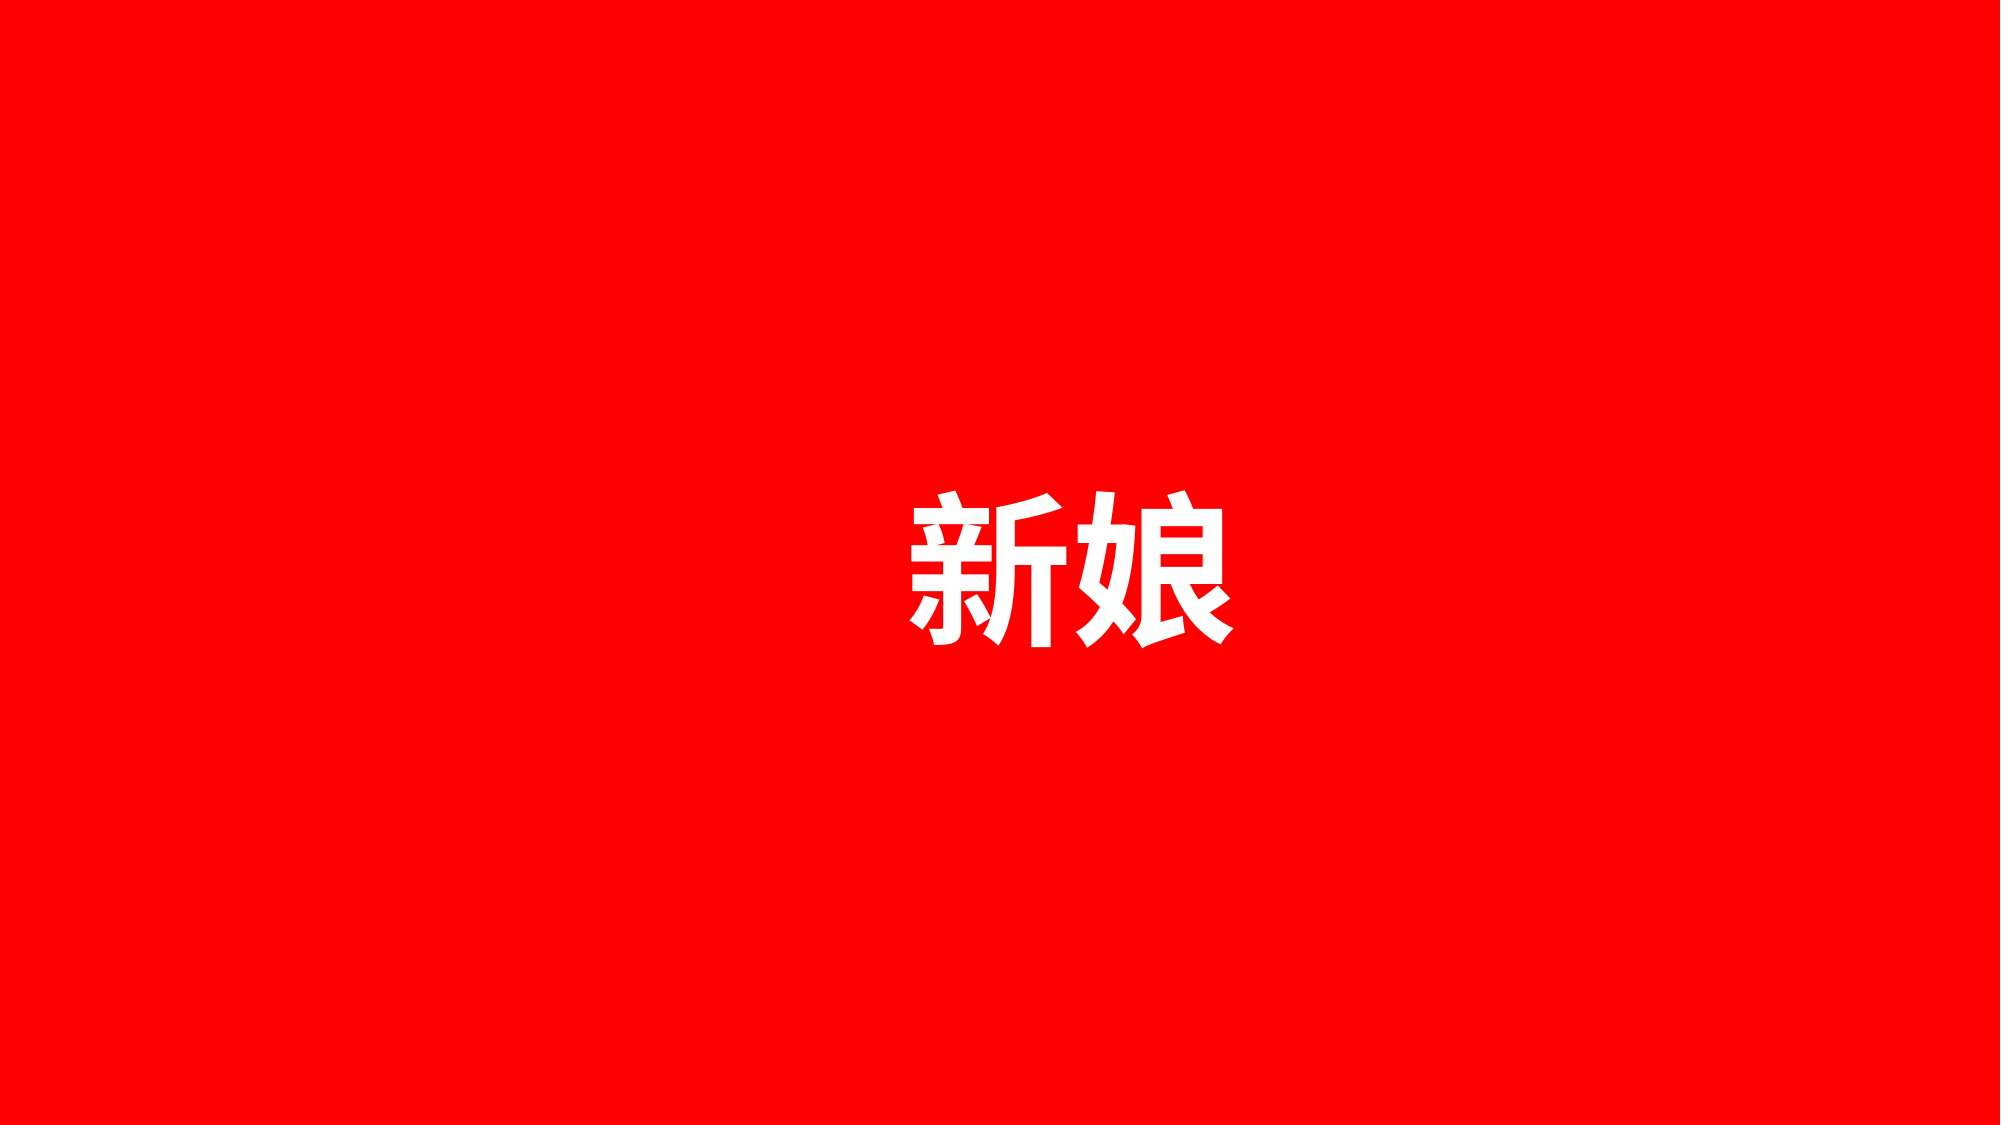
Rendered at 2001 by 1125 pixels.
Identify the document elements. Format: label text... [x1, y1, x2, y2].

text_box 新娘 [890, 459, 1808, 675]
